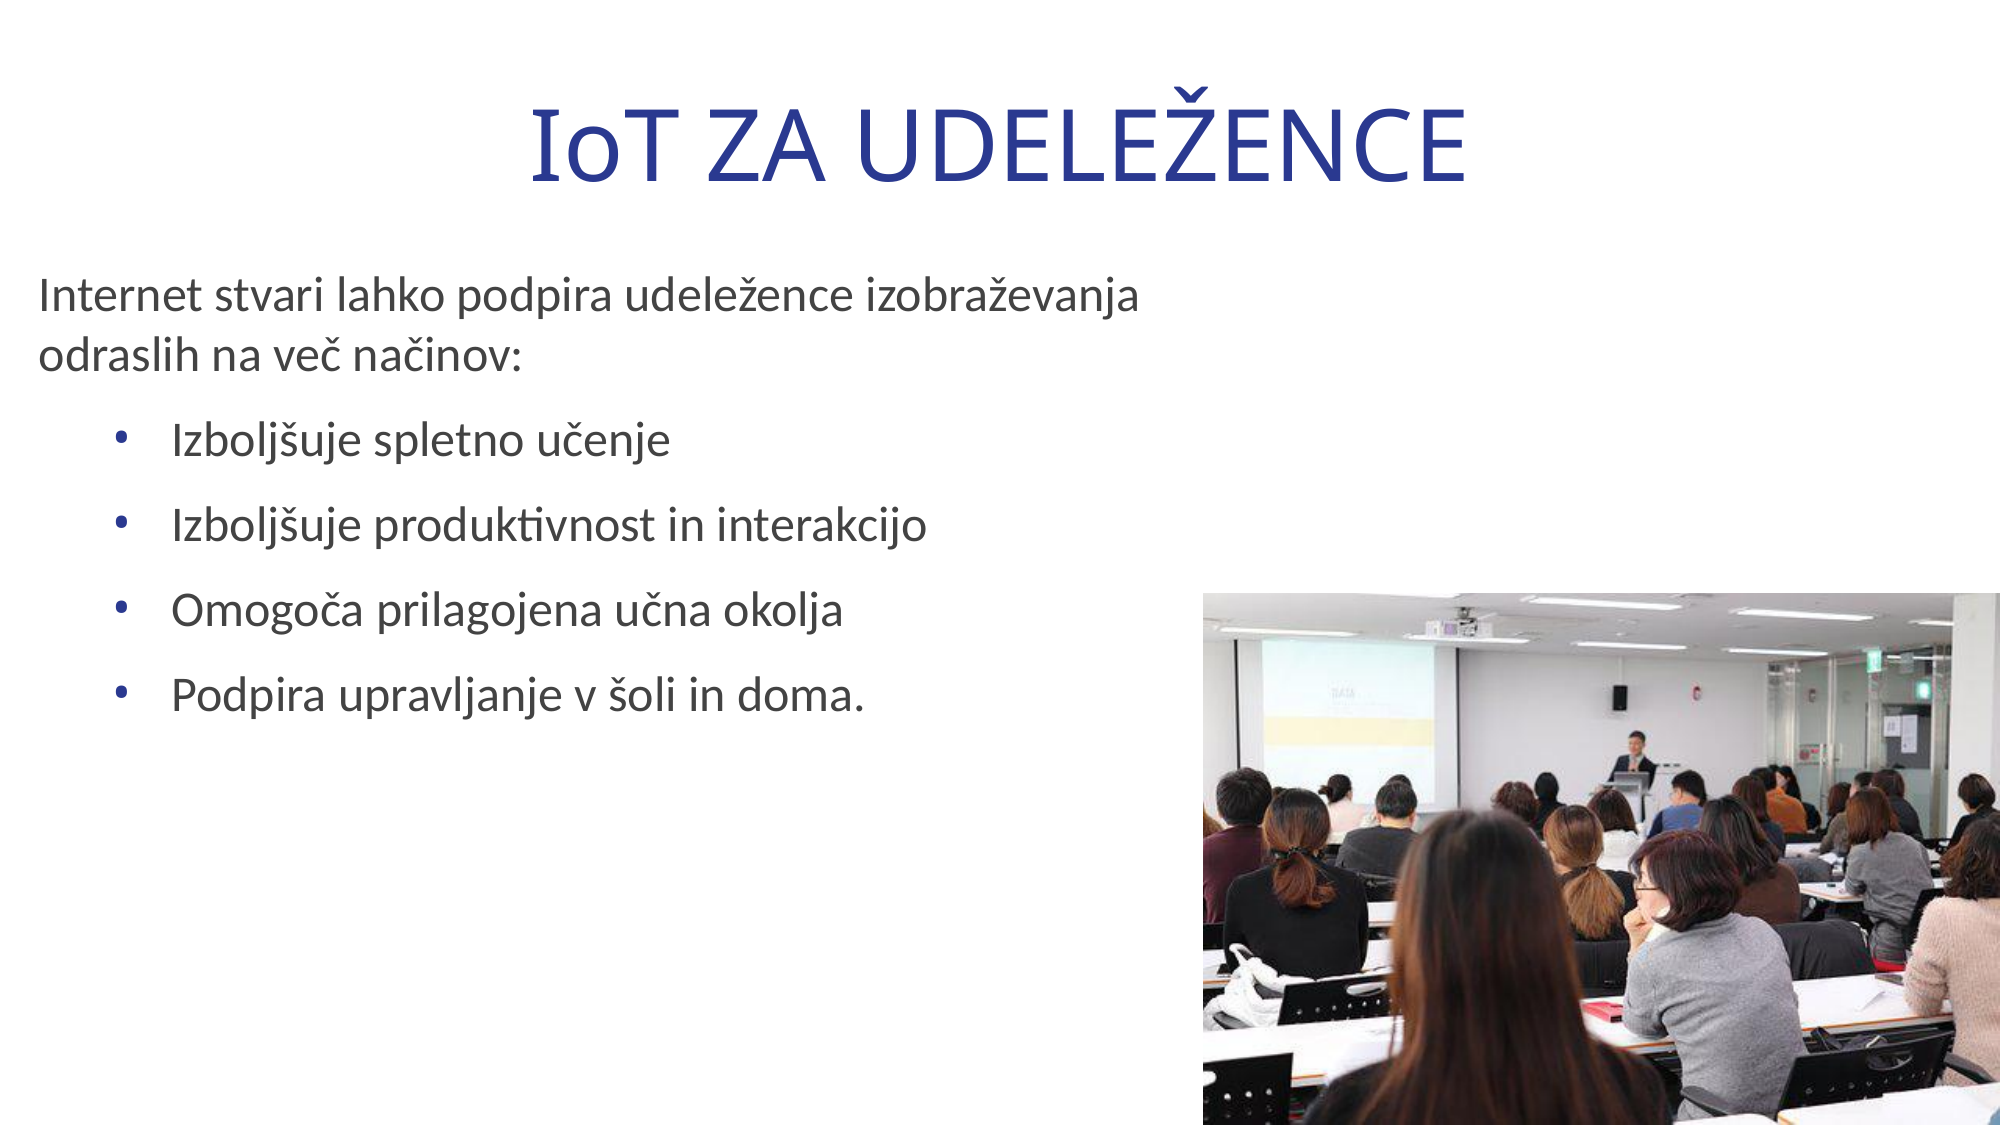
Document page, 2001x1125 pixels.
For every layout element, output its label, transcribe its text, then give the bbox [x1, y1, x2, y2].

picture [1202, 593, 2000, 1125]
title IoT ZA UDELEŽENCE [137, 40, 1863, 258]
list Internet stvari lahko podpira udeležence izobraževanja odraslih na več načinov: Izboljšuje spletno učenje Izboljšuje produktivnost in interakcijo Omogoča prilagojena učna okolja Podpira upravljanje v šoli in doma. [23, 253, 1165, 1085]
